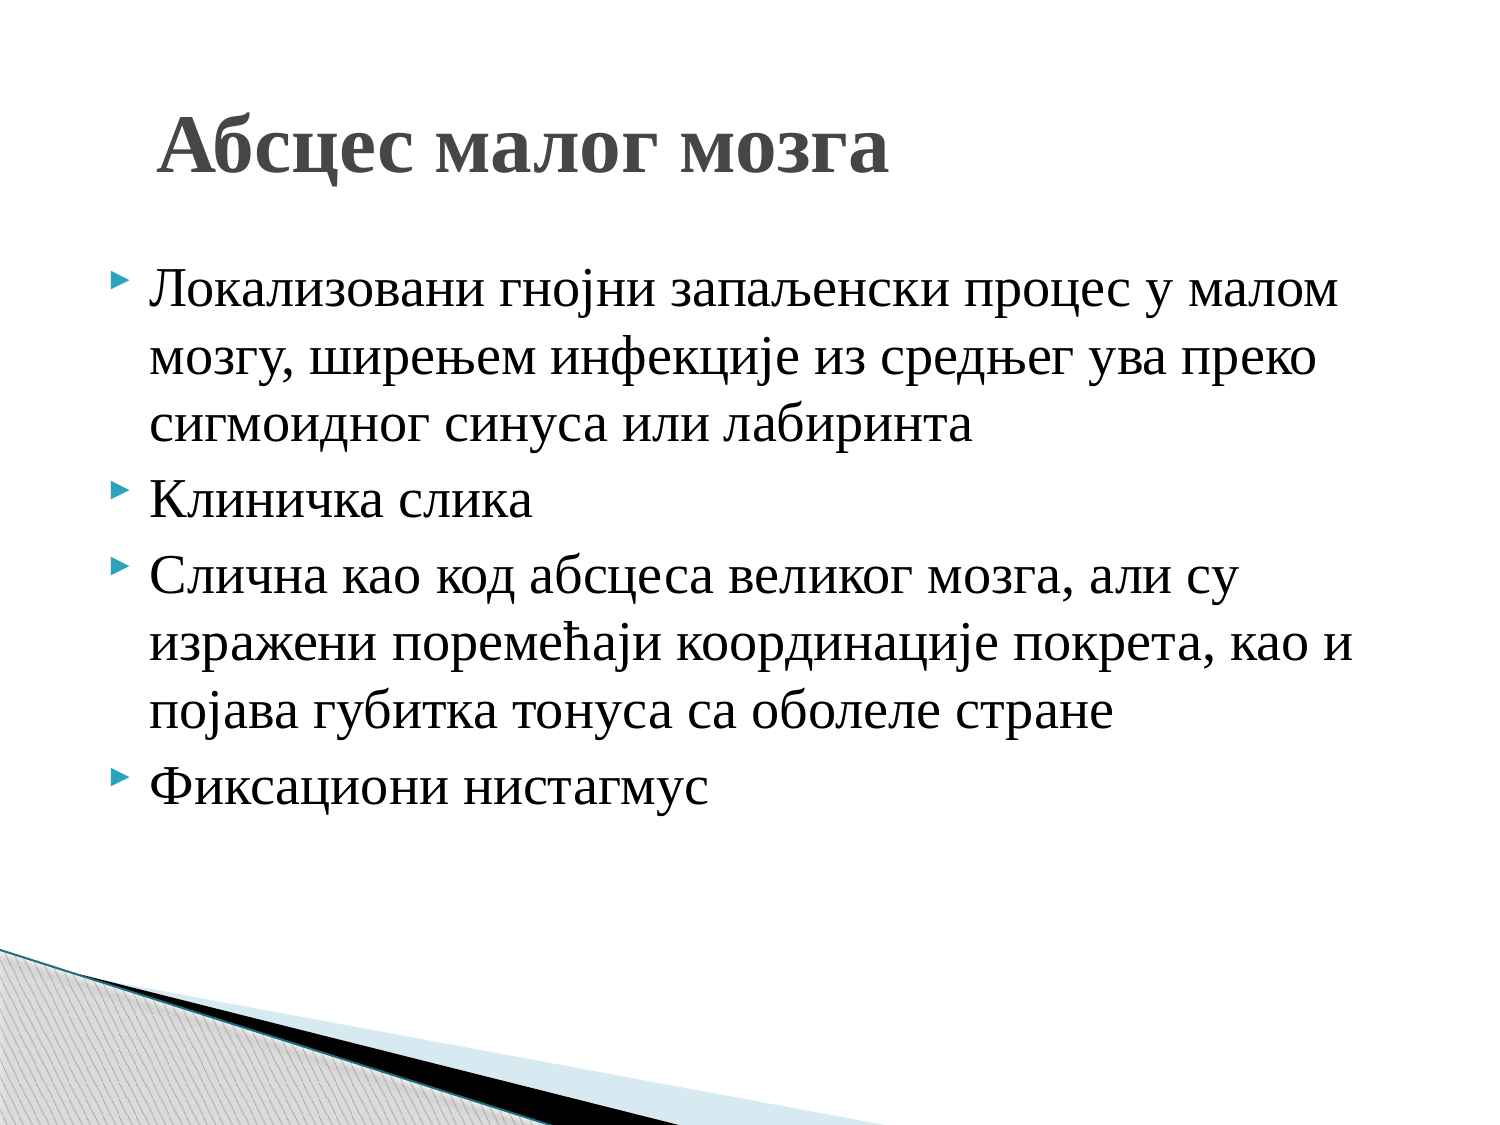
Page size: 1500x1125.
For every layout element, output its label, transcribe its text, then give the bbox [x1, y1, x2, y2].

title Абсцес малог мозга [75, 45, 1425, 233]
list Локализовани гнојни запаљенски процес у малом мозгу, ширењем инфекције из средњег ува преко сигмоидног синуса или лабиринта Клиничка слика Слична као код абсцеса великог мозга, али су изражени поремећаји координације покрета, као и појава губитка тонуса са оболеле стране Фиксациони нистагмус [75, 243, 1425, 986]
